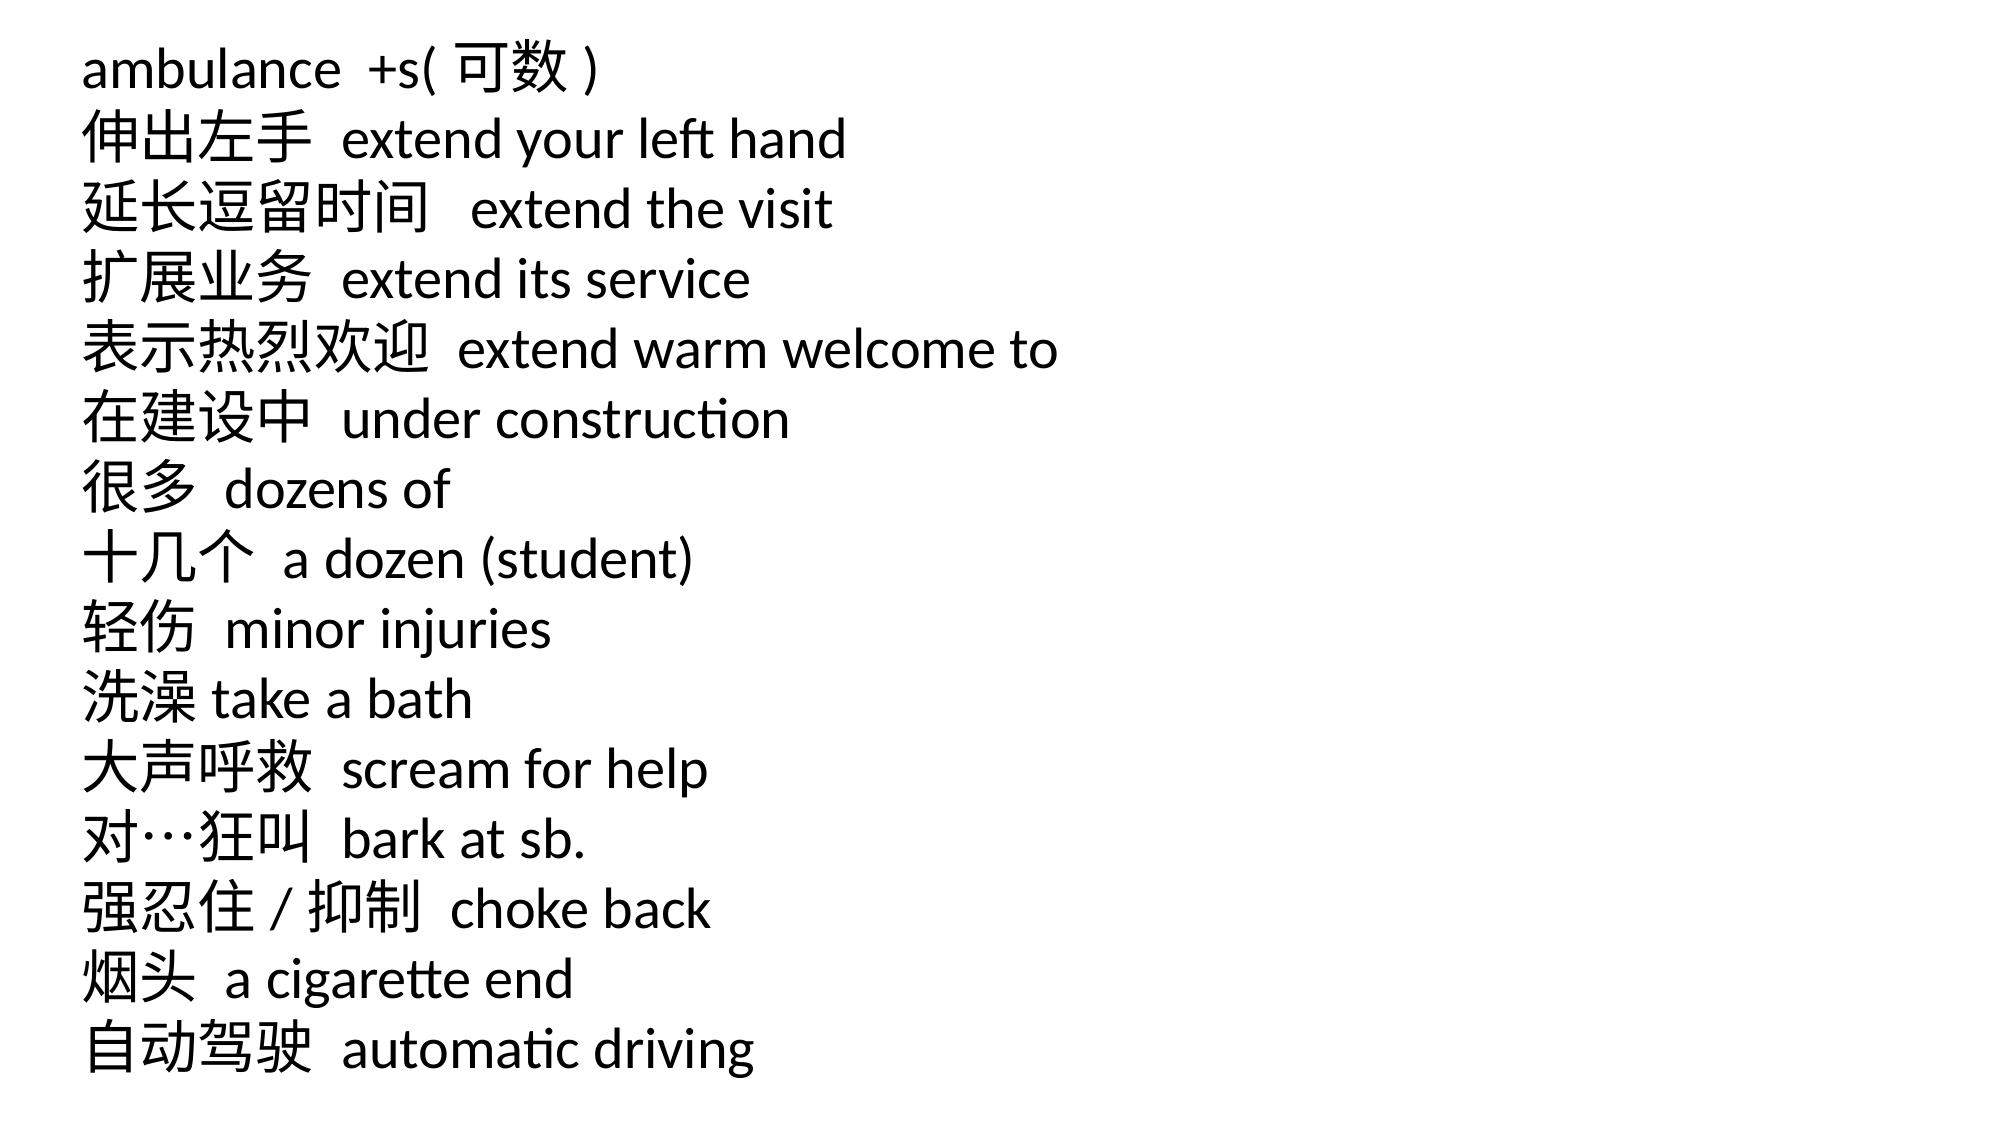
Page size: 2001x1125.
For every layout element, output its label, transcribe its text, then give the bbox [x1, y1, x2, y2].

text_box ambulance +s(可数) 伸出左手 extend your left hand 延长逗留时间 extend the visit 扩展业务 extend its service 表示热烈欢迎 extend warm welcome to 在建设中 under construction 很多 dozens of 十几个 a dozen (student) 轻伤 minor injuries 洗澡take a bath 大声呼救 scream for help 对…狂叫 bark at sb. 强忍住/抑制 choke back 烟头 a cigarette end 自动驾驶 automatic driving [66, 23, 1774, 1125]
